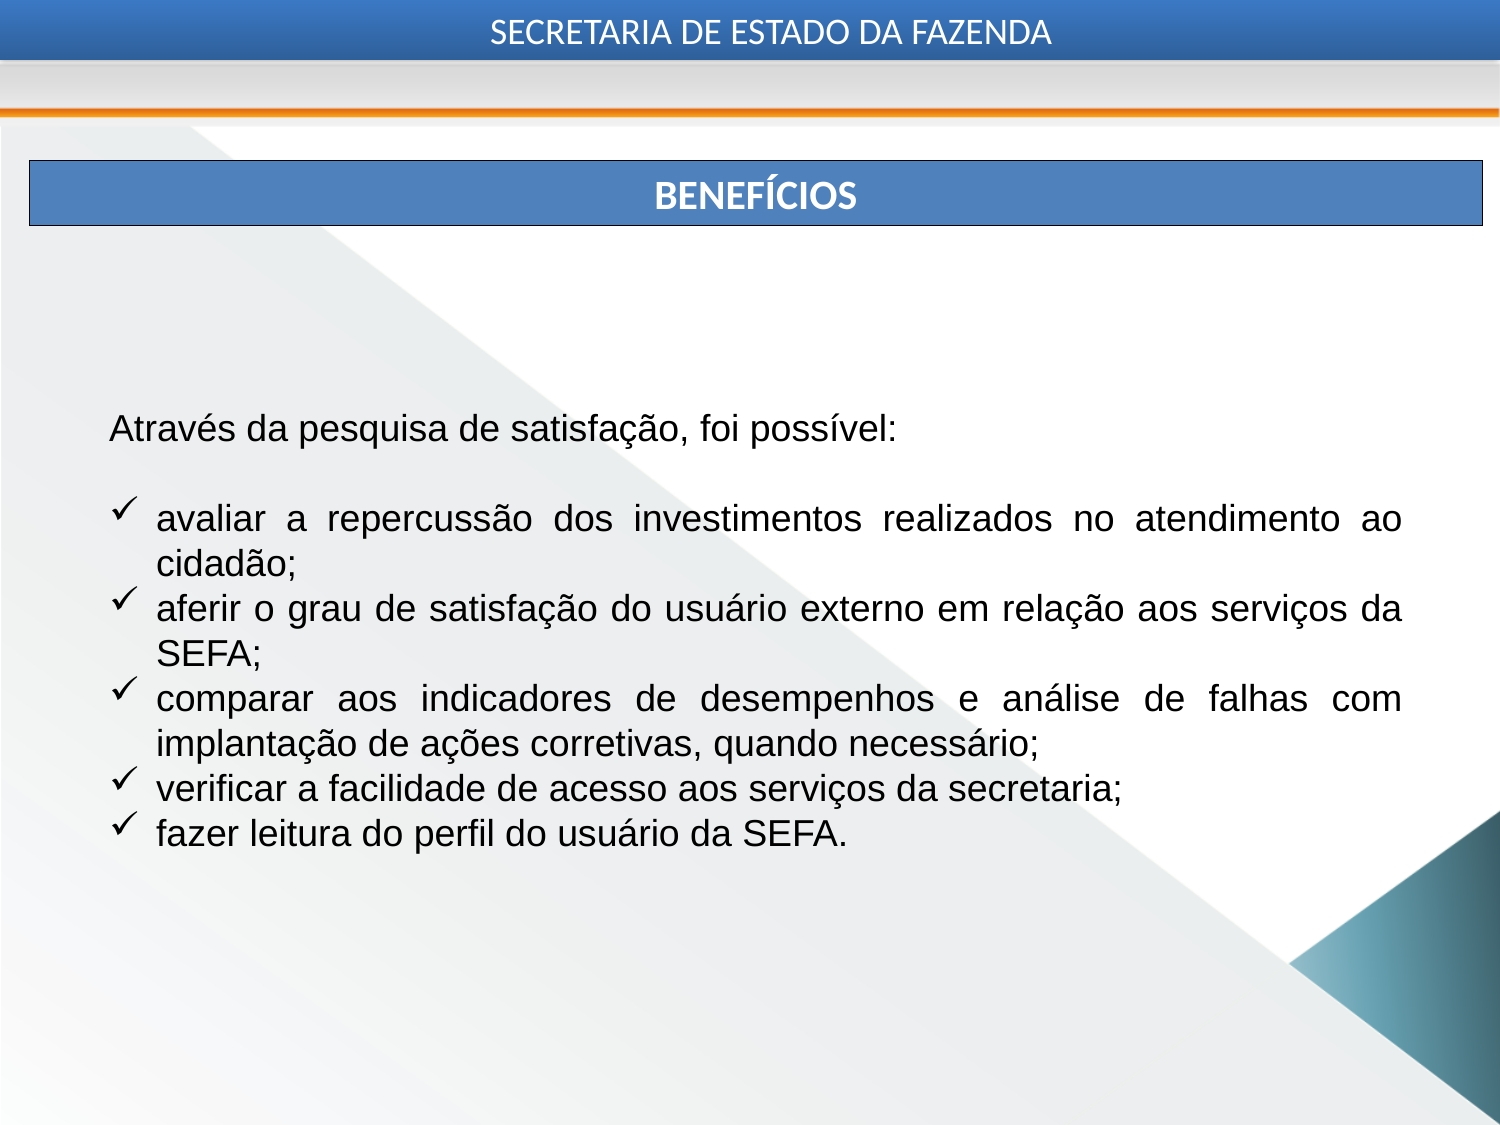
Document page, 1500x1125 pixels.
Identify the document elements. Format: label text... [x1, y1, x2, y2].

text_box Através da pesquisa de satisfação, foi possível: avaliar a repercussão dos investimentos realizados no atendimento ao cidadão; aferir o grau de satisfação do usuário externo em relação aos serviços da SEFA; comparar aos indicadores de desempenhos e análise de falhas com implantação de ações corretivas, quando necessário; verificar a facilidade de acesso aos serviços da secretaria; fazer leitura do perfil do usuário da SEFA. [94, 397, 1418, 862]
text_box BENEFÍCIOS [29, 160, 1483, 226]
picture [0, 60, 1500, 1125]
text_box SECRETARIA DE ESTADO DA FAZENDA [0, 0, 1500, 60]
